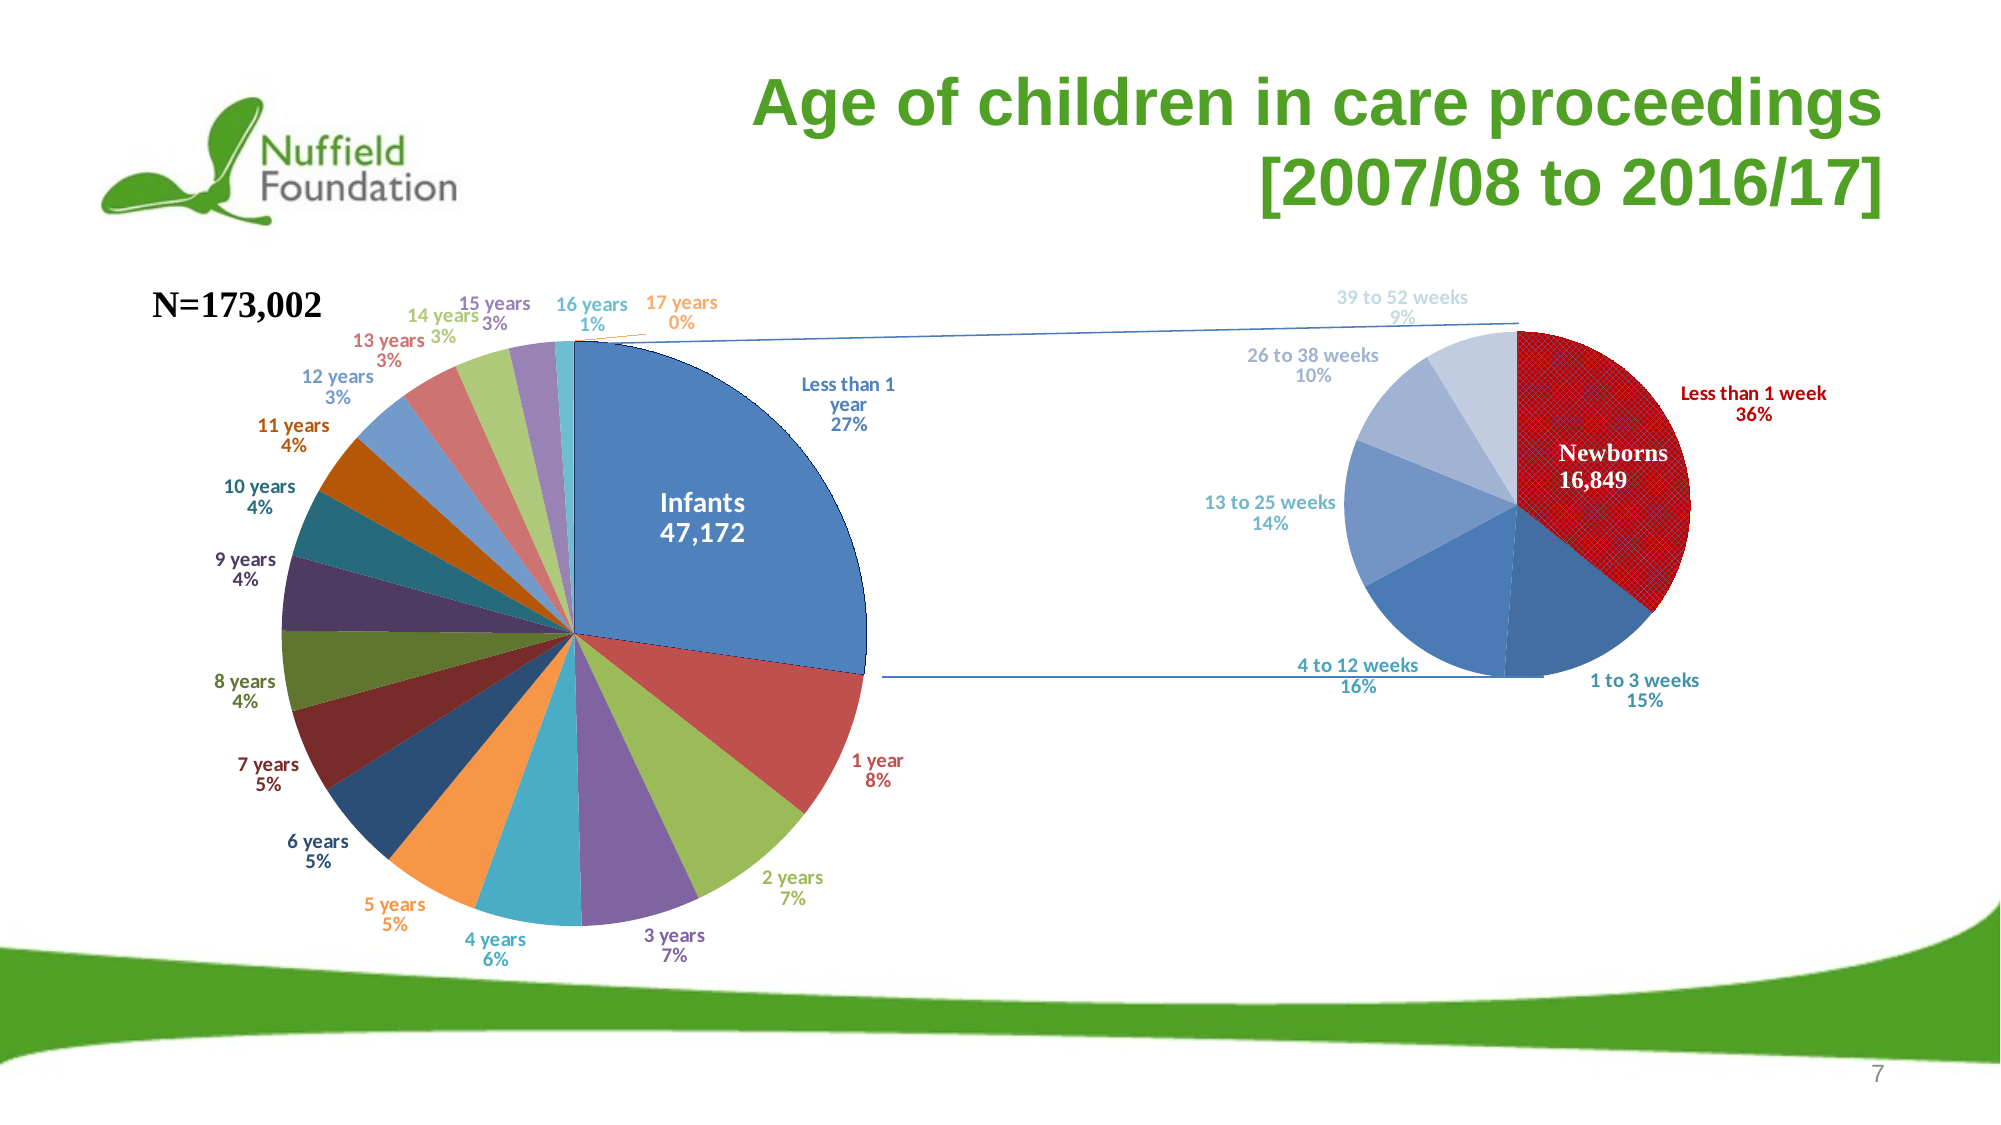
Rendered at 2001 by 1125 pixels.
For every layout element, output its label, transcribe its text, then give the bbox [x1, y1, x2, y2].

chart [137, 277, 1048, 988]
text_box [592, 323, 1520, 344]
title Age of children in care proceedings [2007/08 to 2016/17] [99, 44, 1901, 233]
picture [0, 0, 2001, 1125]
chart [1143, 276, 1895, 728]
slide_number 7 [1433, 1042, 1900, 1103]
